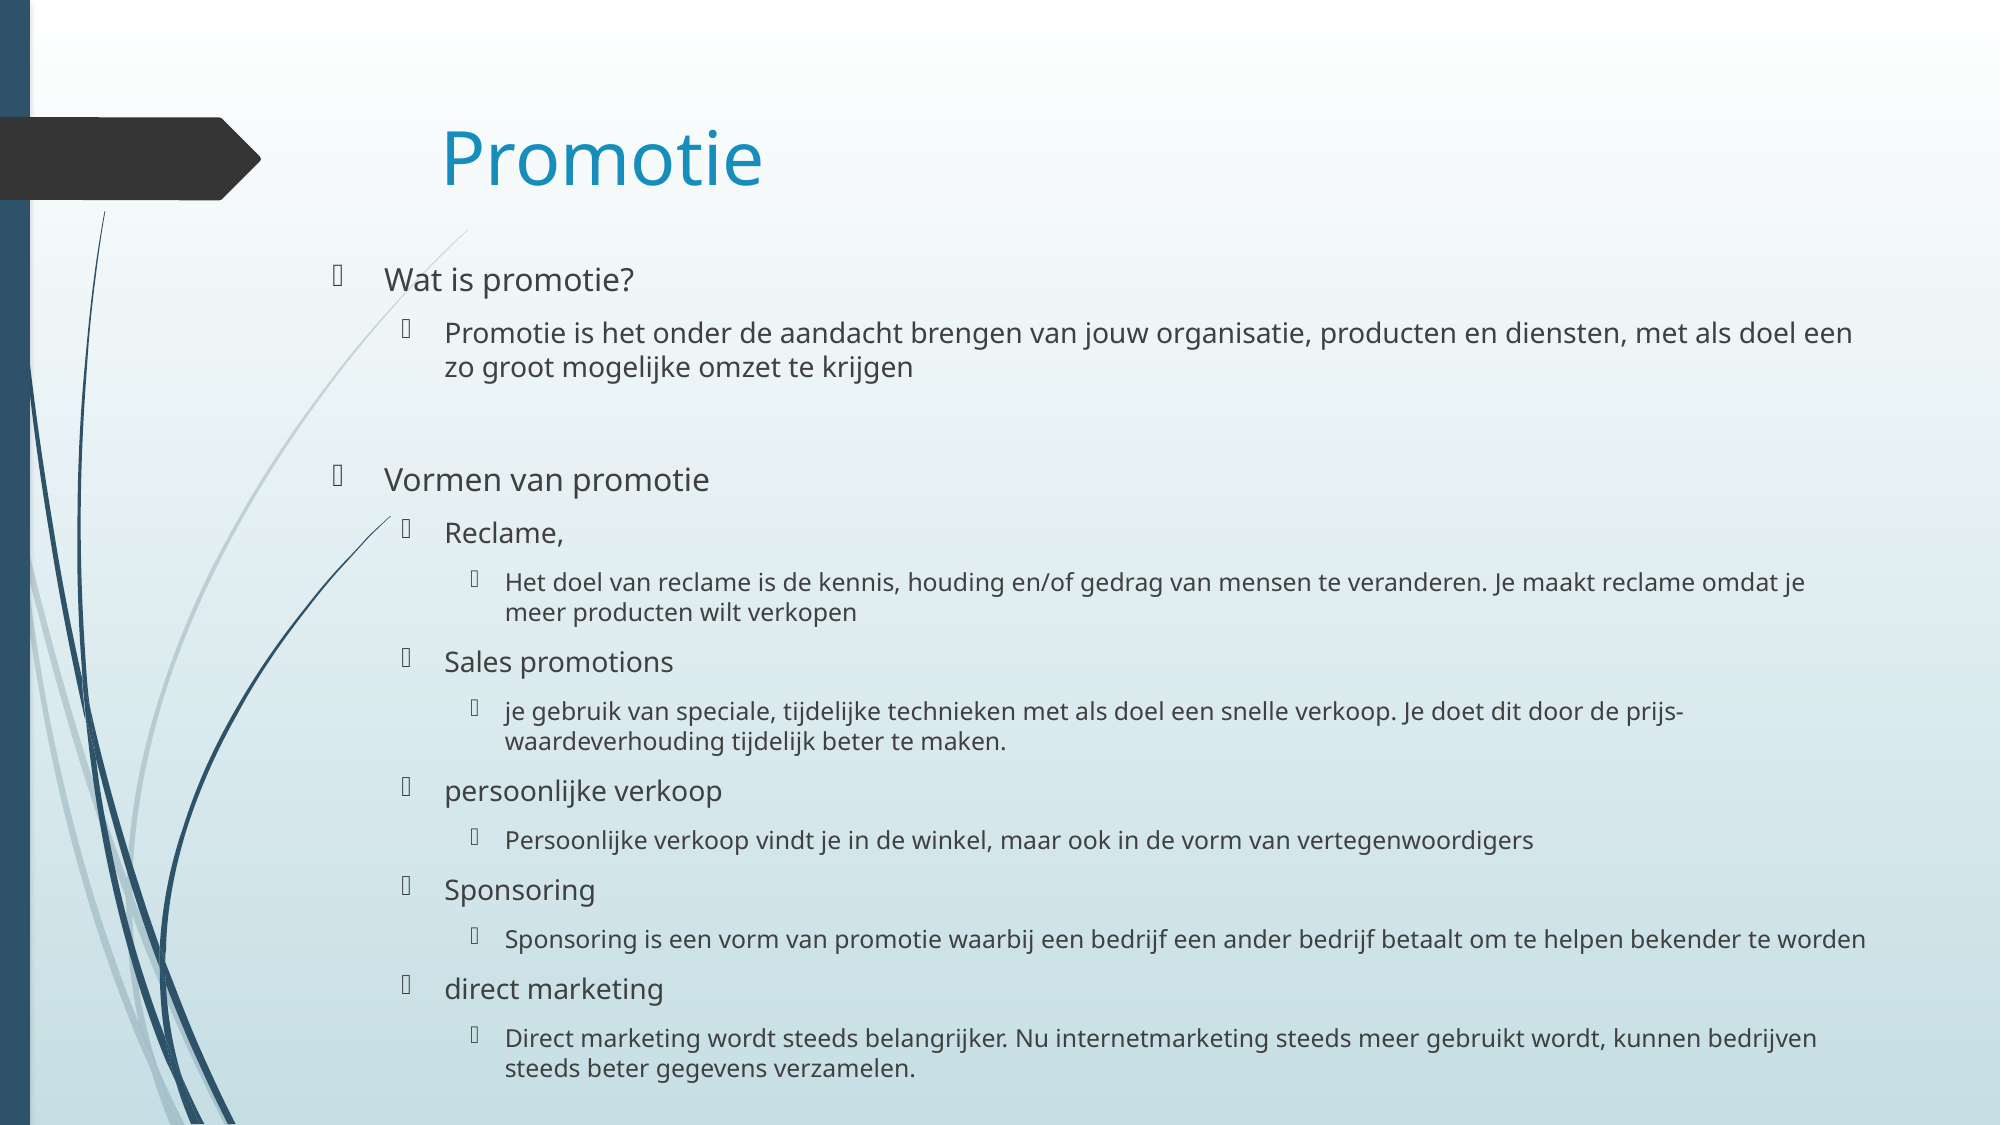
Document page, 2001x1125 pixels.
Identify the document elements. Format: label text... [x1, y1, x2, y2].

title Promotie [425, 102, 1888, 251]
list Wat is promotie? Promotie is het onder de aandacht brengen van jouw organisatie, producten en diensten, met als doel een zo groot mogelijke omzet te krijgen Vormen van promotie Reclame, Het doel van reclame is de kennis, houding en/of gedrag van mensen te veranderen. Je maakt reclame omdat je meer producten wilt verkopen Sales promotions je gebruik van speciale, tijdelijke technieken met als doel een snelle verkoop. Je doet dit door de prijs-waardeverhouding tijdelijk beter te maken. persoonlijke verkoop Persoonlijke verkoop vindt je in de winkel, maar ook in de vorm van vertegenwoordigers Sponsoring Sponsoring is een vorm van promotie waarbij een bedrijf een ander bedrijf betaalt om te helpen bekender te worden direct marketing Direct marketing wordt steeds belangrijker. Nu internetmarketing steeds meer gebruikt wordt, kunnen bedrijven steeds beter gegevens verzamelen. [317, 251, 1888, 1109]
